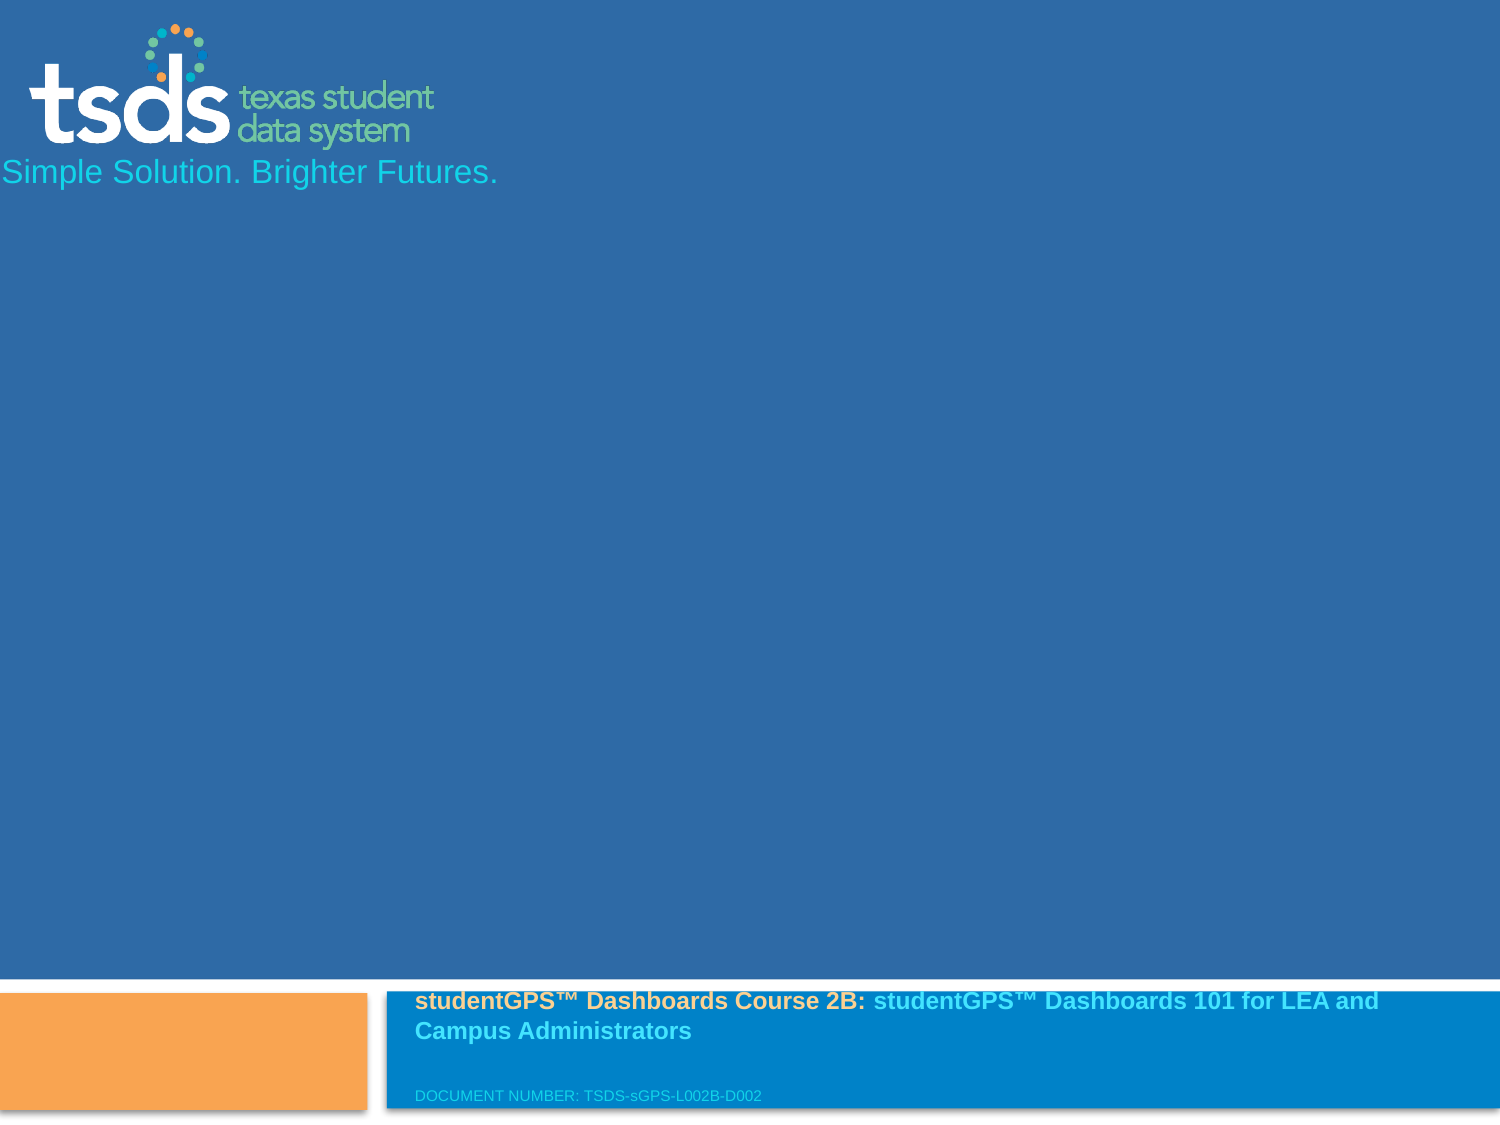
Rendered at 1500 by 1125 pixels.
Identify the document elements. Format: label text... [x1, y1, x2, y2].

picture [29, 24, 434, 142]
title studentGPS™ Dashboards Course 2B: studentGPS™ Dashboards 101 for LEA and Campus Administrators Document Number: TSDS-sGPS-L002B-D002 [399, 975, 1463, 1113]
text_box Simple Solution. Brighter Futures. [0, 142, 515, 198]
